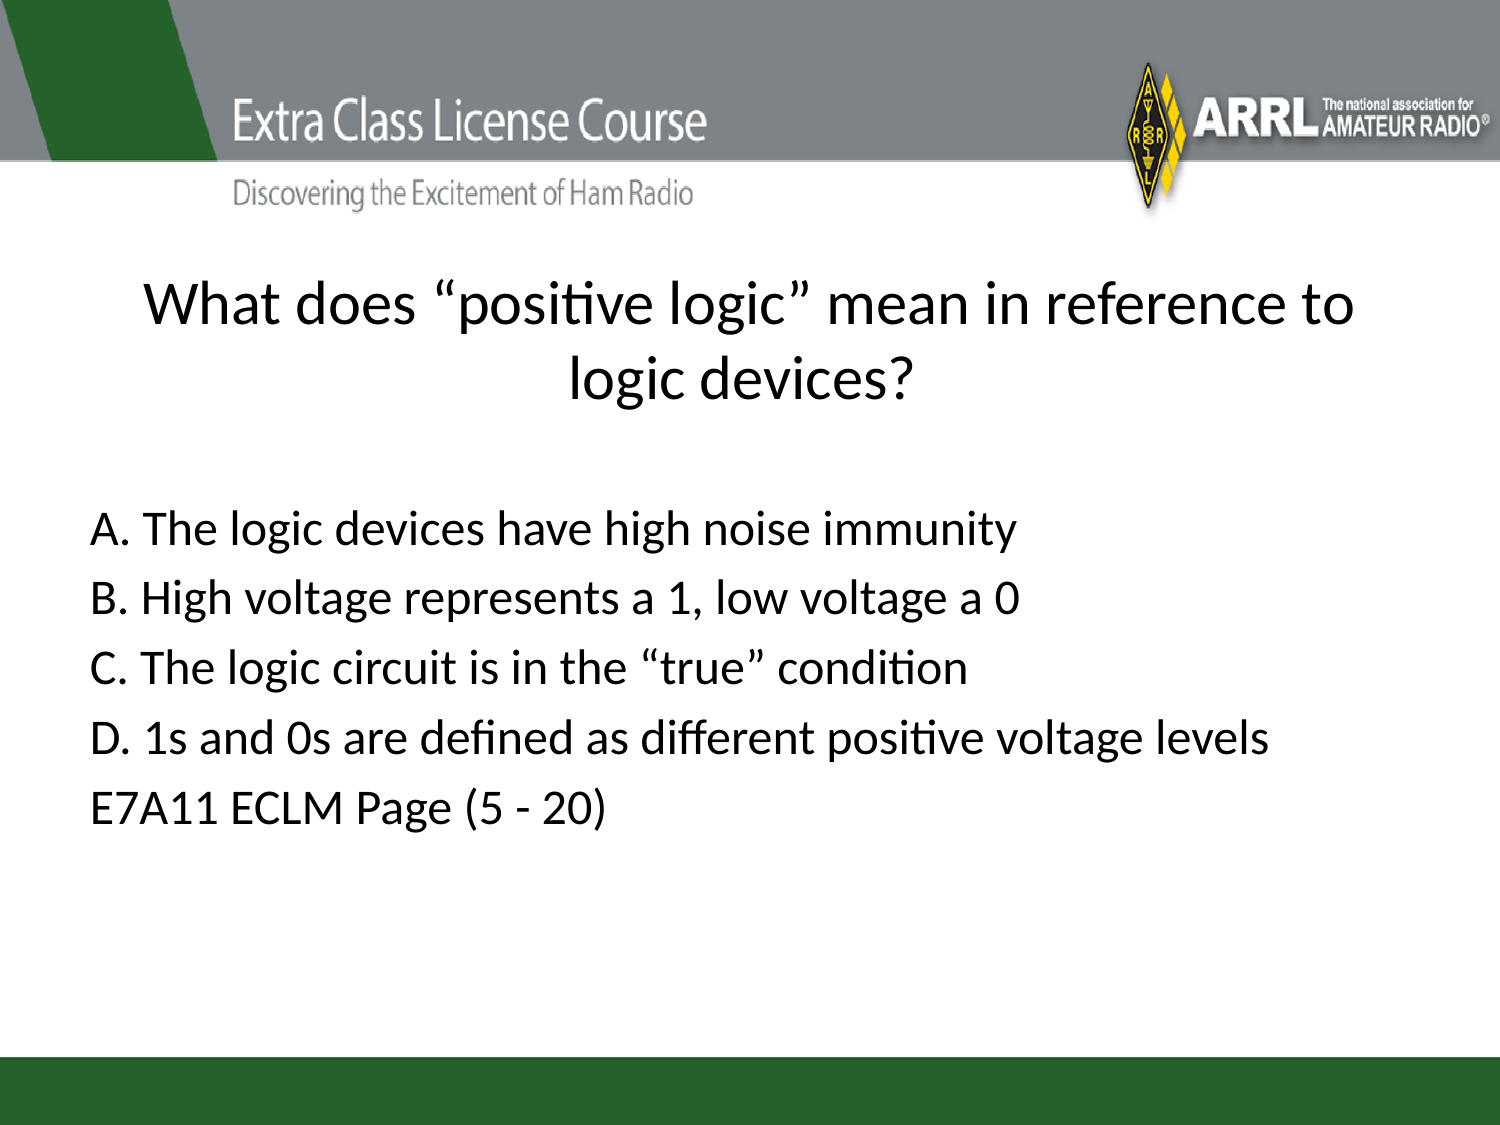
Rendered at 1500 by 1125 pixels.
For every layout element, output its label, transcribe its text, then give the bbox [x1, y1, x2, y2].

title What does “positive logic” mean in reference to logic devices? [75, 254, 1425, 435]
list A. The logic devices have high noise immunity B. High voltage represents a 1, low voltage a 0 C. The logic circuit is in the “true” condition D. 1s and 0s are defined as different positive voltage levels E7A11 ECLM Page (5 - 20) [75, 487, 1425, 1005]
picture [0, 0, 1500, 1125]
